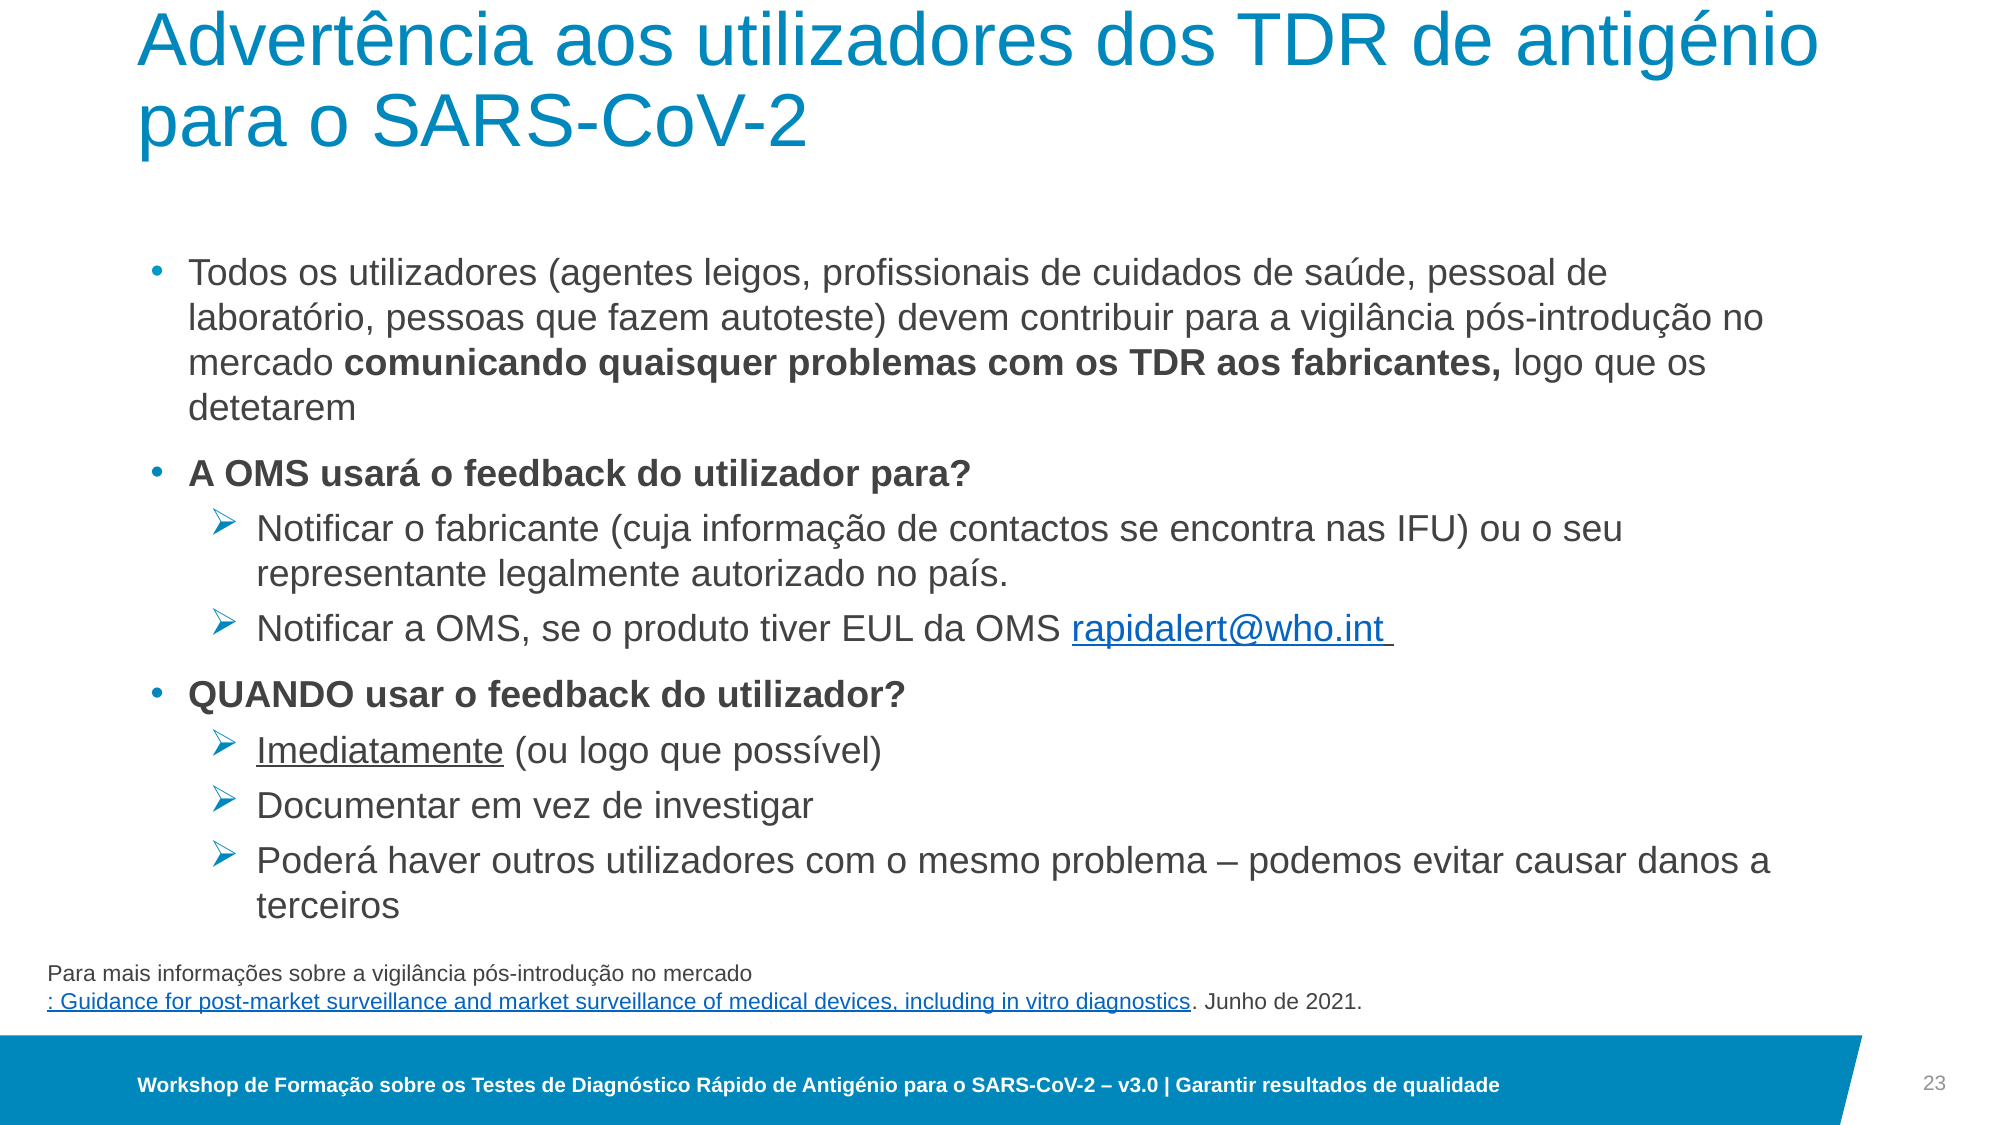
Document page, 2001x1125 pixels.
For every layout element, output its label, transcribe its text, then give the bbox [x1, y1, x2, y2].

footer Workshop de Formação sobre os Testes de Diagnóstico Rápido de Antigénio para o SARS-CoV-2 – v3.0 | Garantir resultados de qualidade [137, 1042, 1644, 1125]
title Advertência aos utilizadores dos TDR de antigénio para o SARS-CoV-2 [137, 8, 1863, 163]
text_box Para mais informações sobre a vigilância pós-introdução no mercado: Guidance for post-market surveillance and market surveillance of medical devices, including in vitro diagnostics. Junho de 2021. [32, 951, 1897, 1021]
slide_number 23 [1862, 1035, 1947, 1125]
list Todos os utilizadores (agentes leigos, profissionais de cuidados de saúde, pessoal de laboratório, pessoas que fazem autoteste) devem contribuir para a vigilância pós-introdução no mercado comunicando quaisquer problemas com os TDR aos fabricantes, logo que os detetarem A OMS usará o feedback do utilizador para? Notificar o fabricante (cuja informação de contactos se encontra nas IFU) ou o seu representante legalmente autorizado no país. Notificar a OMS, se o produto tiver EUL da OMS rapidalert@who.int QUANDO usar o feedback do utilizador? Imediatamente (ou logo que possível) Documentar em vez de investigar Poderá haver outros utilizadores com o mesmo problema – podemos evitar causar danos a terceiros [147, 247, 1800, 652]
